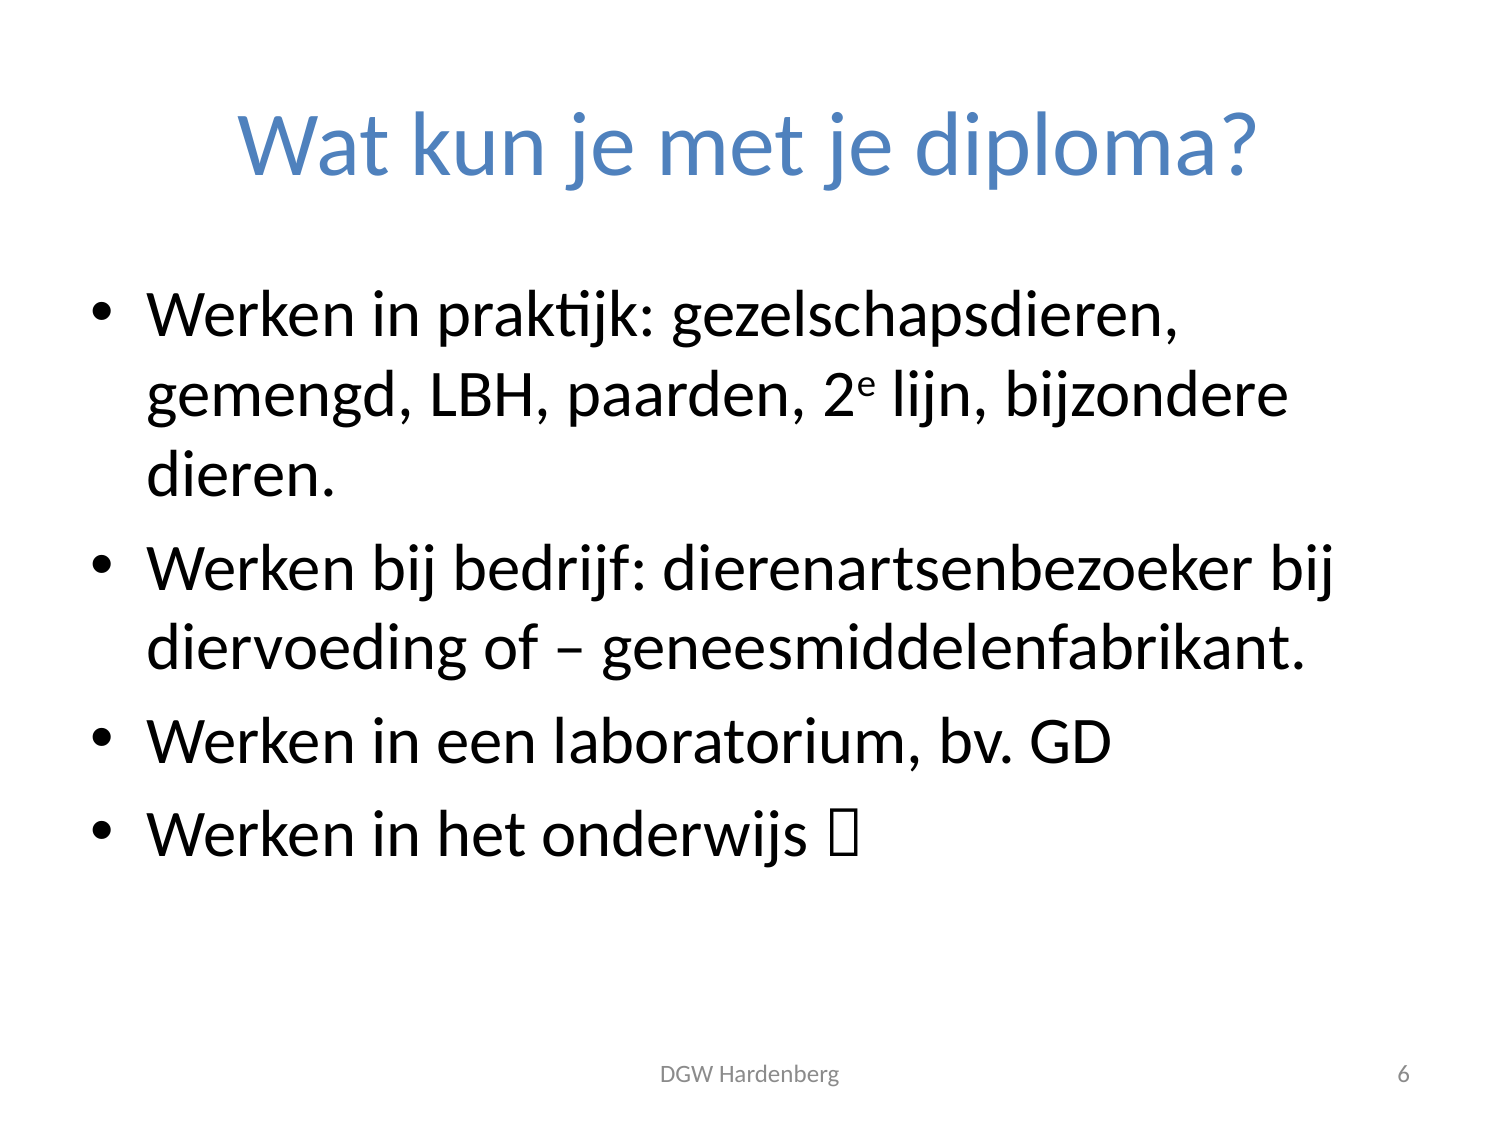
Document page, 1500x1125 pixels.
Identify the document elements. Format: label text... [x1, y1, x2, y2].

footer DGW Hardenberg [512, 1042, 988, 1103]
slide_number 6 [1074, 1042, 1425, 1103]
title Wat kun je met je diploma? [75, 45, 1425, 233]
list Werken in praktijk: gezelschapsdieren, gemengd, LBH, paarden, 2e lijn, bijzondere dieren. Werken bij bedrijf: dierenartsenbezoeker bij diervoeding of – geneesmiddelenfabrikant. Werken in een laboratorium, bv. GD Werken in het onderwijs  [75, 262, 1425, 1005]
